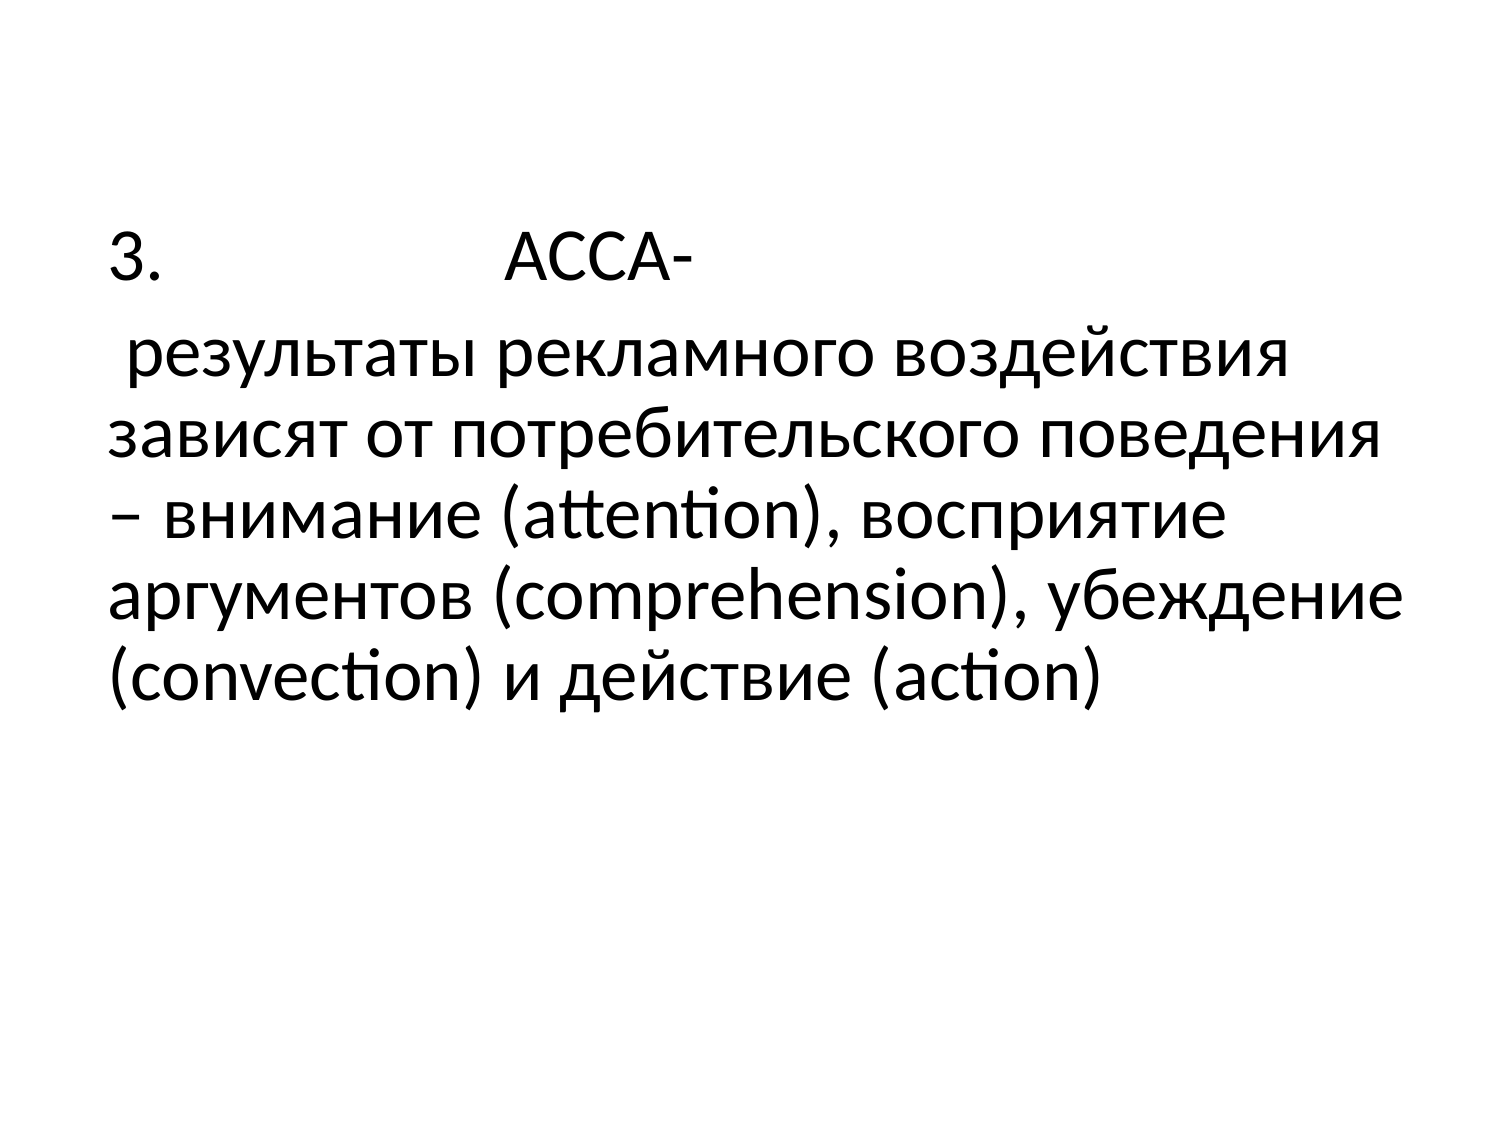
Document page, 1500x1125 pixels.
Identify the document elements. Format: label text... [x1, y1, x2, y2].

list 3. ACCA- результаты рекламного воздействия зависят от потребительского поведения – внимание (attention), восприятие аргументов (comprehension), убеждение (convection) и действие (action) [75, 208, 1425, 1047]
